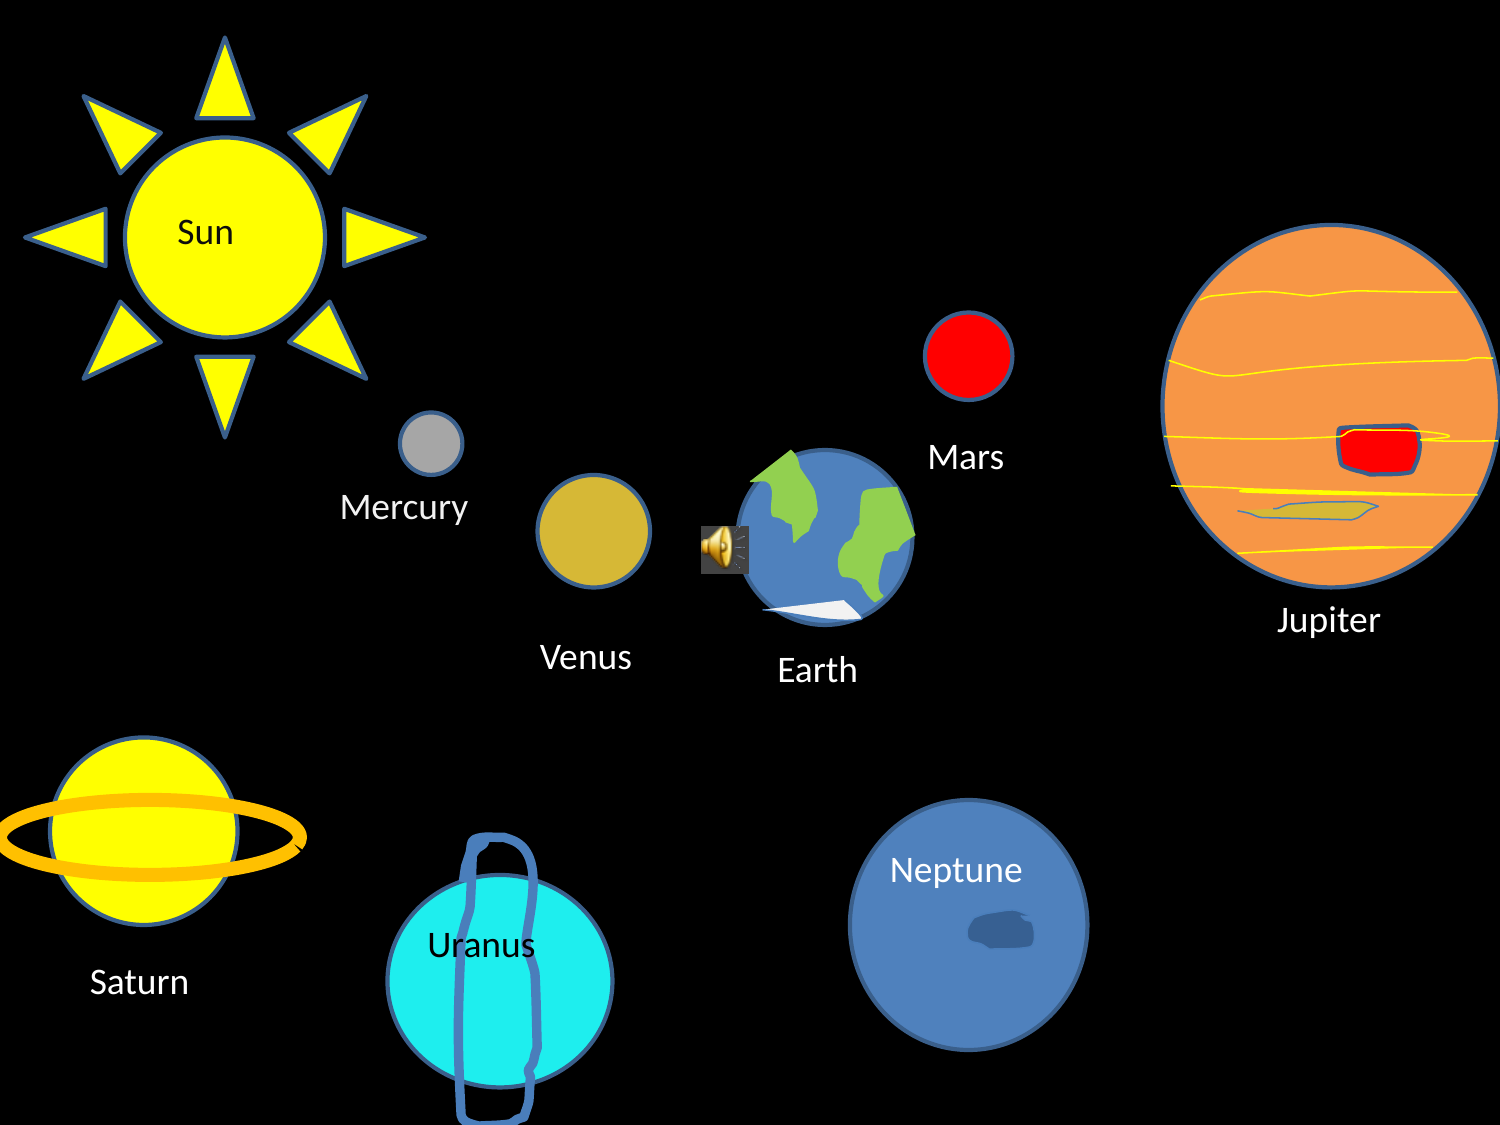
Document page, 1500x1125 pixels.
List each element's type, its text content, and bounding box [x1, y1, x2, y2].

text_box [286, 94, 369, 176]
text_box [122, 135, 328, 340]
text_box [286, 299, 369, 381]
text_box [397, 410, 465, 474]
text_box [22, 206, 108, 269]
text_box [81, 94, 163, 176]
text_box [922, 310, 1015, 403]
text_box Mercury [324, 474, 538, 535]
text_box Earth [762, 637, 913, 698]
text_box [1162, 224, 1500, 588]
text_box Sun [162, 199, 300, 260]
text_box [81, 299, 163, 381]
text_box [0, 737, 301, 926]
text_box Saturn [75, 949, 275, 1010]
text_box Venus [524, 624, 675, 685]
text_box Mars [912, 424, 1025, 485]
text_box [737, 449, 916, 626]
text_box [342, 206, 428, 269]
picture [699, 524, 751, 576]
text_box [849, 799, 1088, 1051]
text_box Jupiter [1262, 596, 1400, 648]
text_box [194, 354, 256, 440]
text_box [387, 835, 613, 1125]
text_box [194, 35, 256, 121]
text_box [535, 472, 653, 590]
